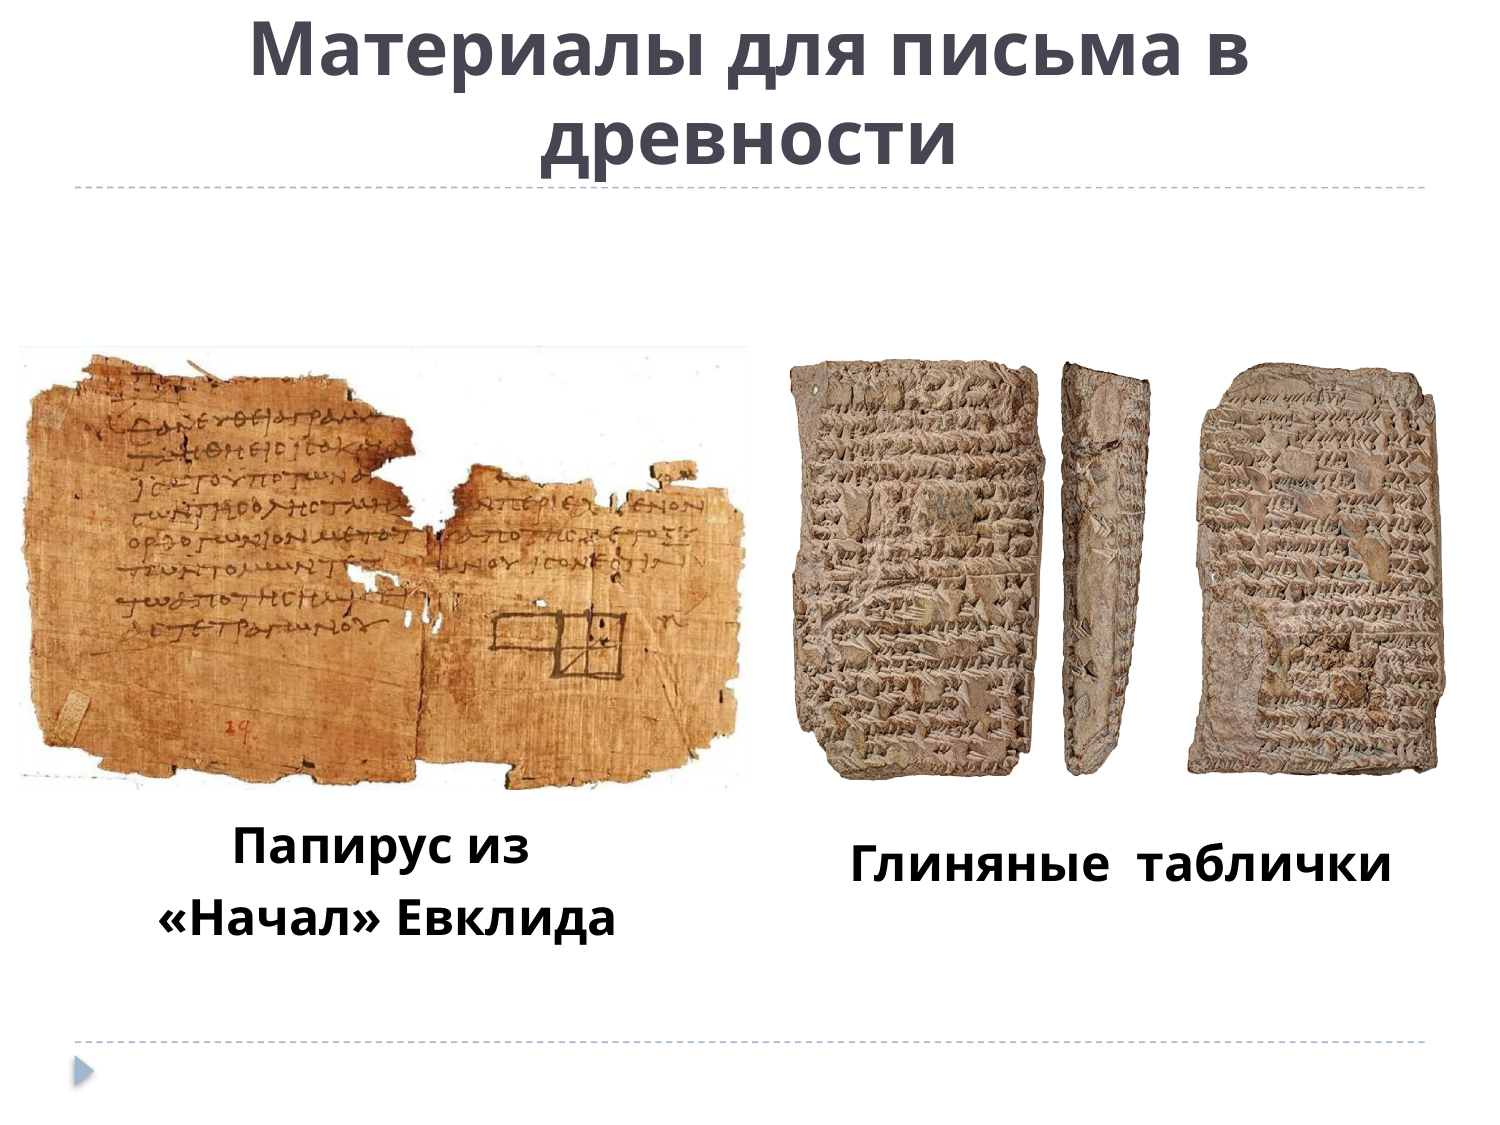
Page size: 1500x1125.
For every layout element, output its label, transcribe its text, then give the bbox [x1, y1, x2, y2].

list Папирус из «Начал» Евклида [34, 805, 741, 883]
title Материалы для письма в древности [47, 65, 1453, 188]
list Глиняные таблички [790, 824, 1454, 890]
picture [762, 337, 1468, 802]
picture [18, 346, 749, 790]
